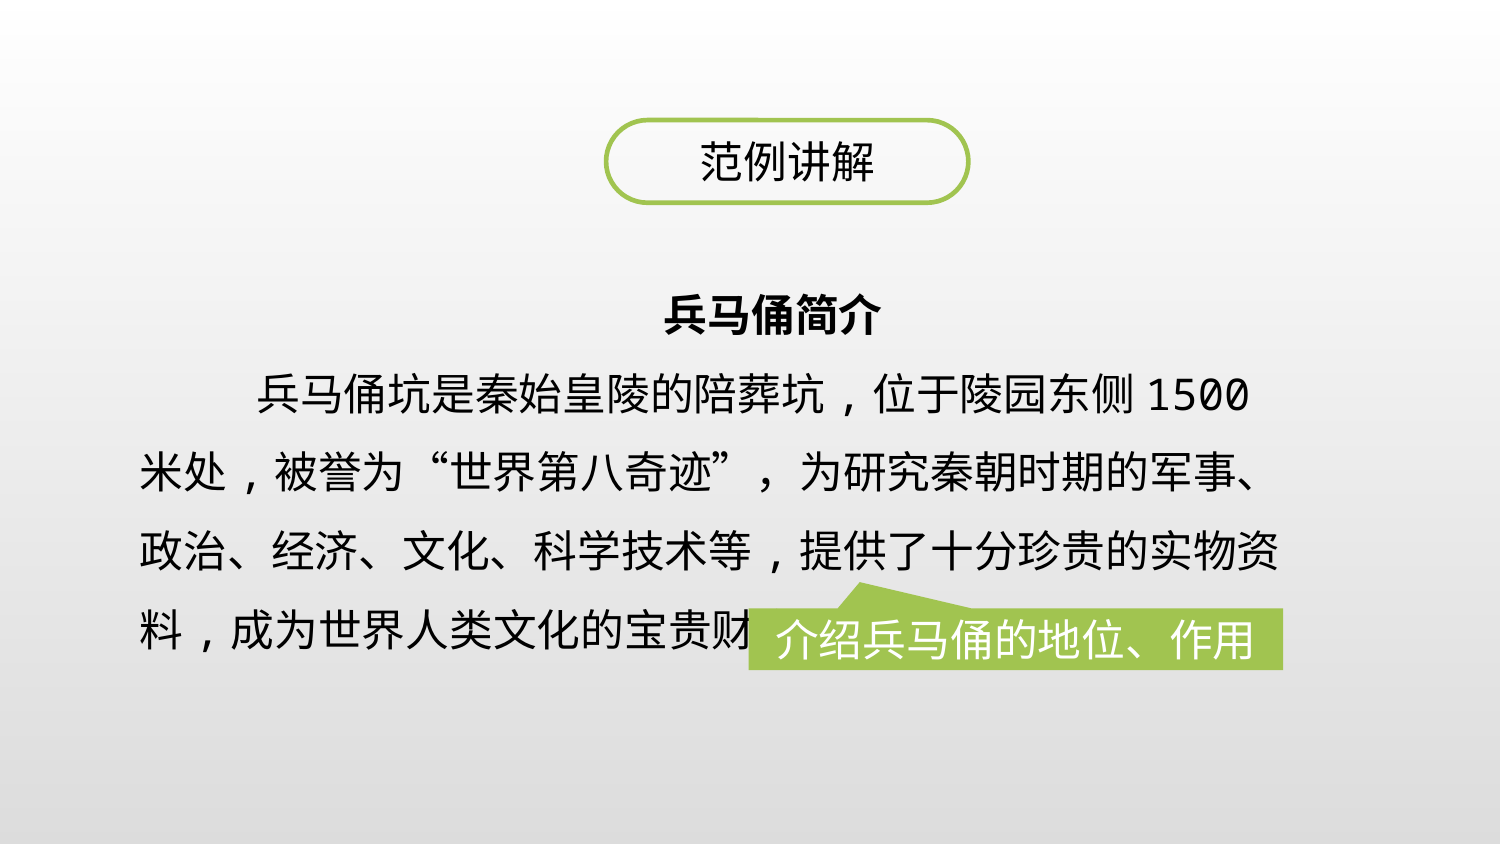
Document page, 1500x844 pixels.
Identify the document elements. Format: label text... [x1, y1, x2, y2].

text_box 介绍兵马俑的地位、作用 [748, 581, 1284, 671]
text_box 范例讲解 [605, 119, 970, 204]
text_box 兵马俑简介 兵马俑坑是秦始皇陵的陪葬坑,位于陵园东侧1500米处,被誉为“世界第八奇迹”，为研究秦朝时期的军事、政治、经济、文化、科学技术等,提供了十分珍贵的实物资料,成为世界人类文化的宝贵财富。 [128, 255, 1302, 740]
